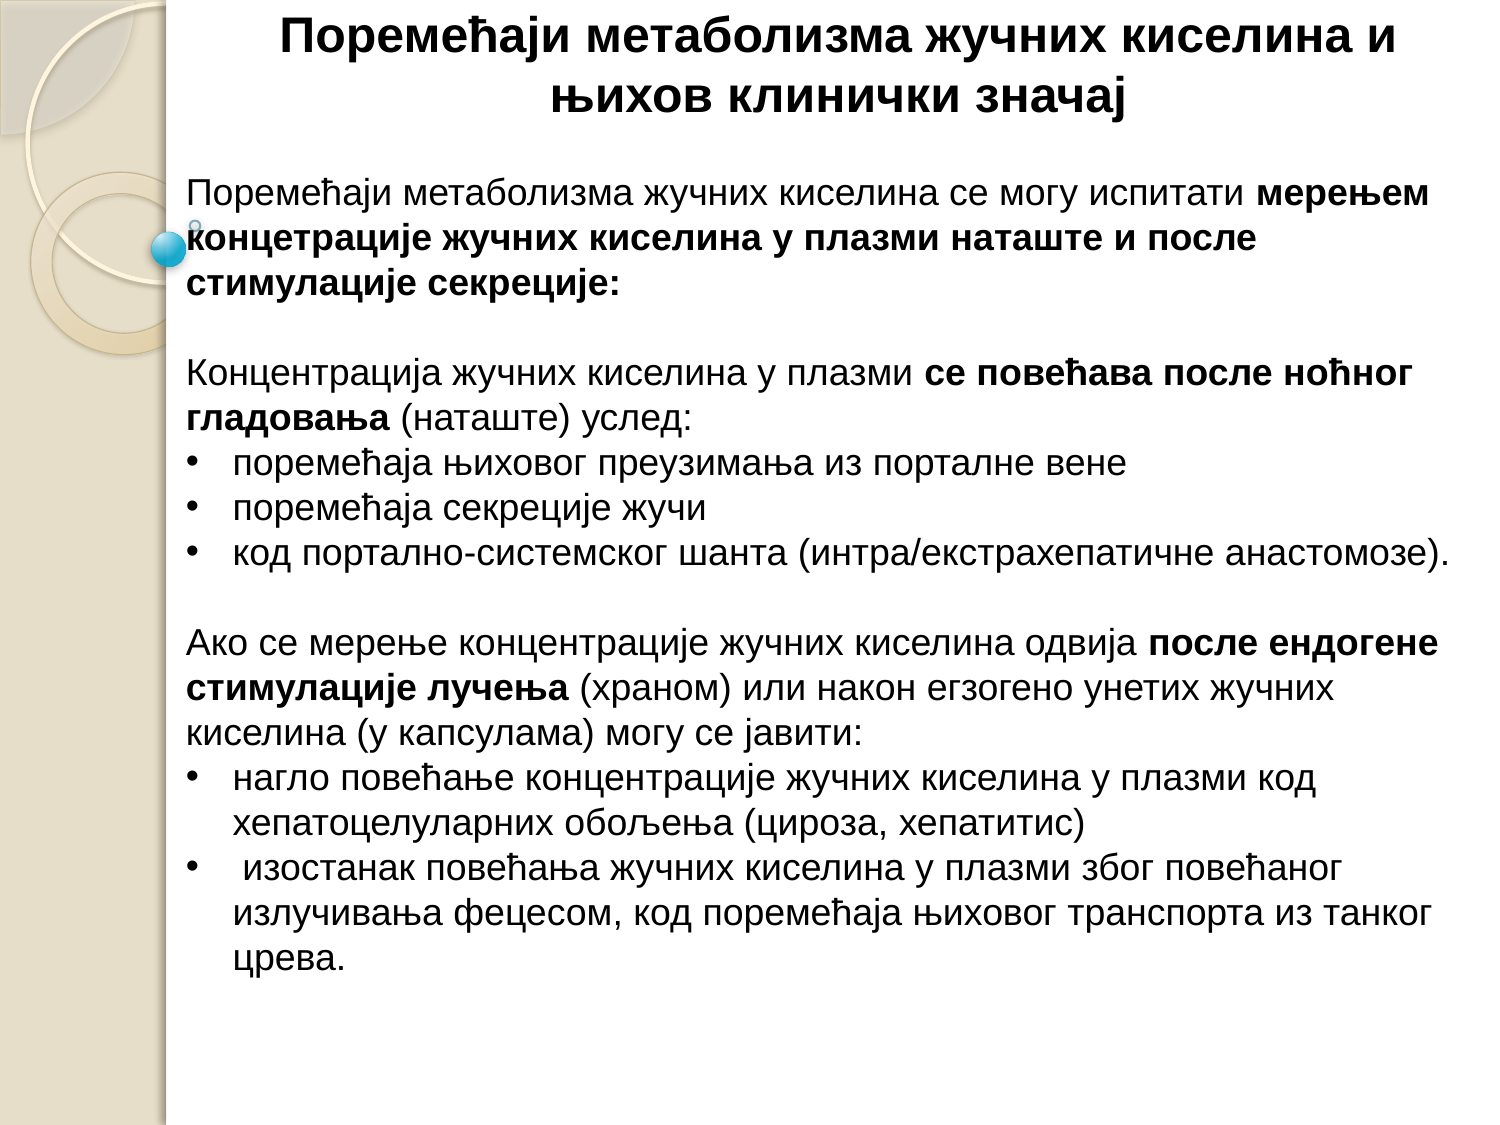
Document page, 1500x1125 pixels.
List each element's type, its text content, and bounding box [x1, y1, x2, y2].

text_box Поремећаји метаболизма жучних киселина и њихов клинички значај [206, 0, 1471, 131]
text_box Поремећаји метаболизма жучних киселина се могу испитати мерењем концетрације жучних киселина у плазми наташте и после стимулације секреције: Концентрација жучних киселина у плазми се повећава после ноћног гладовања (наташте) услед: поремећаја њиховог преузимања из порталне вене поремећаја секреције жучи код портално-системског шанта (интра/екстрахепатичне анастомозе). Ако се мерење концентрације жучних киселина одвија после ендогене стимулације лучења (храном) или након егзогено унетих жучних киселина (у капсулама) могу се јавити: нагло повећање концентрације жучних киселина у плазми код хепатоцелуларних обољења (цироза, хепатитис) изостанак повећања жучних киселина у плазми због повећаног излучивања фецесом, код поремећаја њиховог транспорта из танког црева. [171, 160, 1471, 1031]
